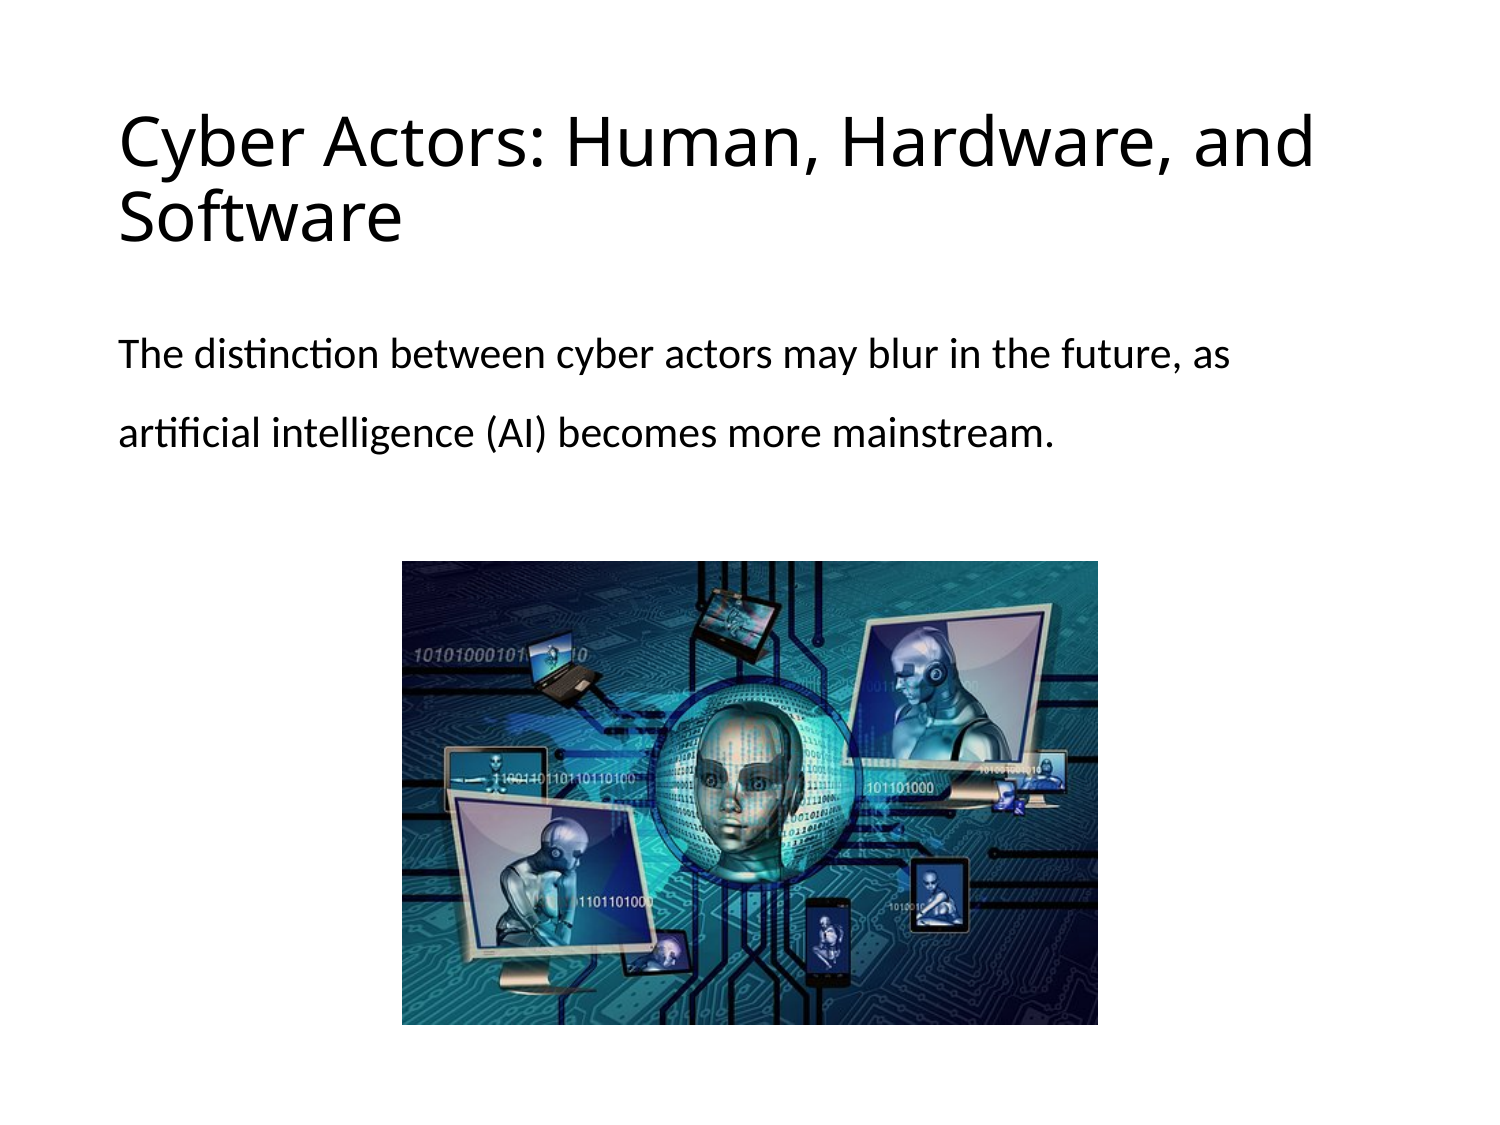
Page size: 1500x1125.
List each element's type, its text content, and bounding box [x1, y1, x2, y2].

list The distinction between cyber actors may blur in the future, as artificial intelligence (AI) becomes more mainstream. [102, 222, 1398, 904]
title Cyber Actors: Human, Hardware, and Software [102, 114, 1398, 222]
picture [402, 561, 1098, 1025]
